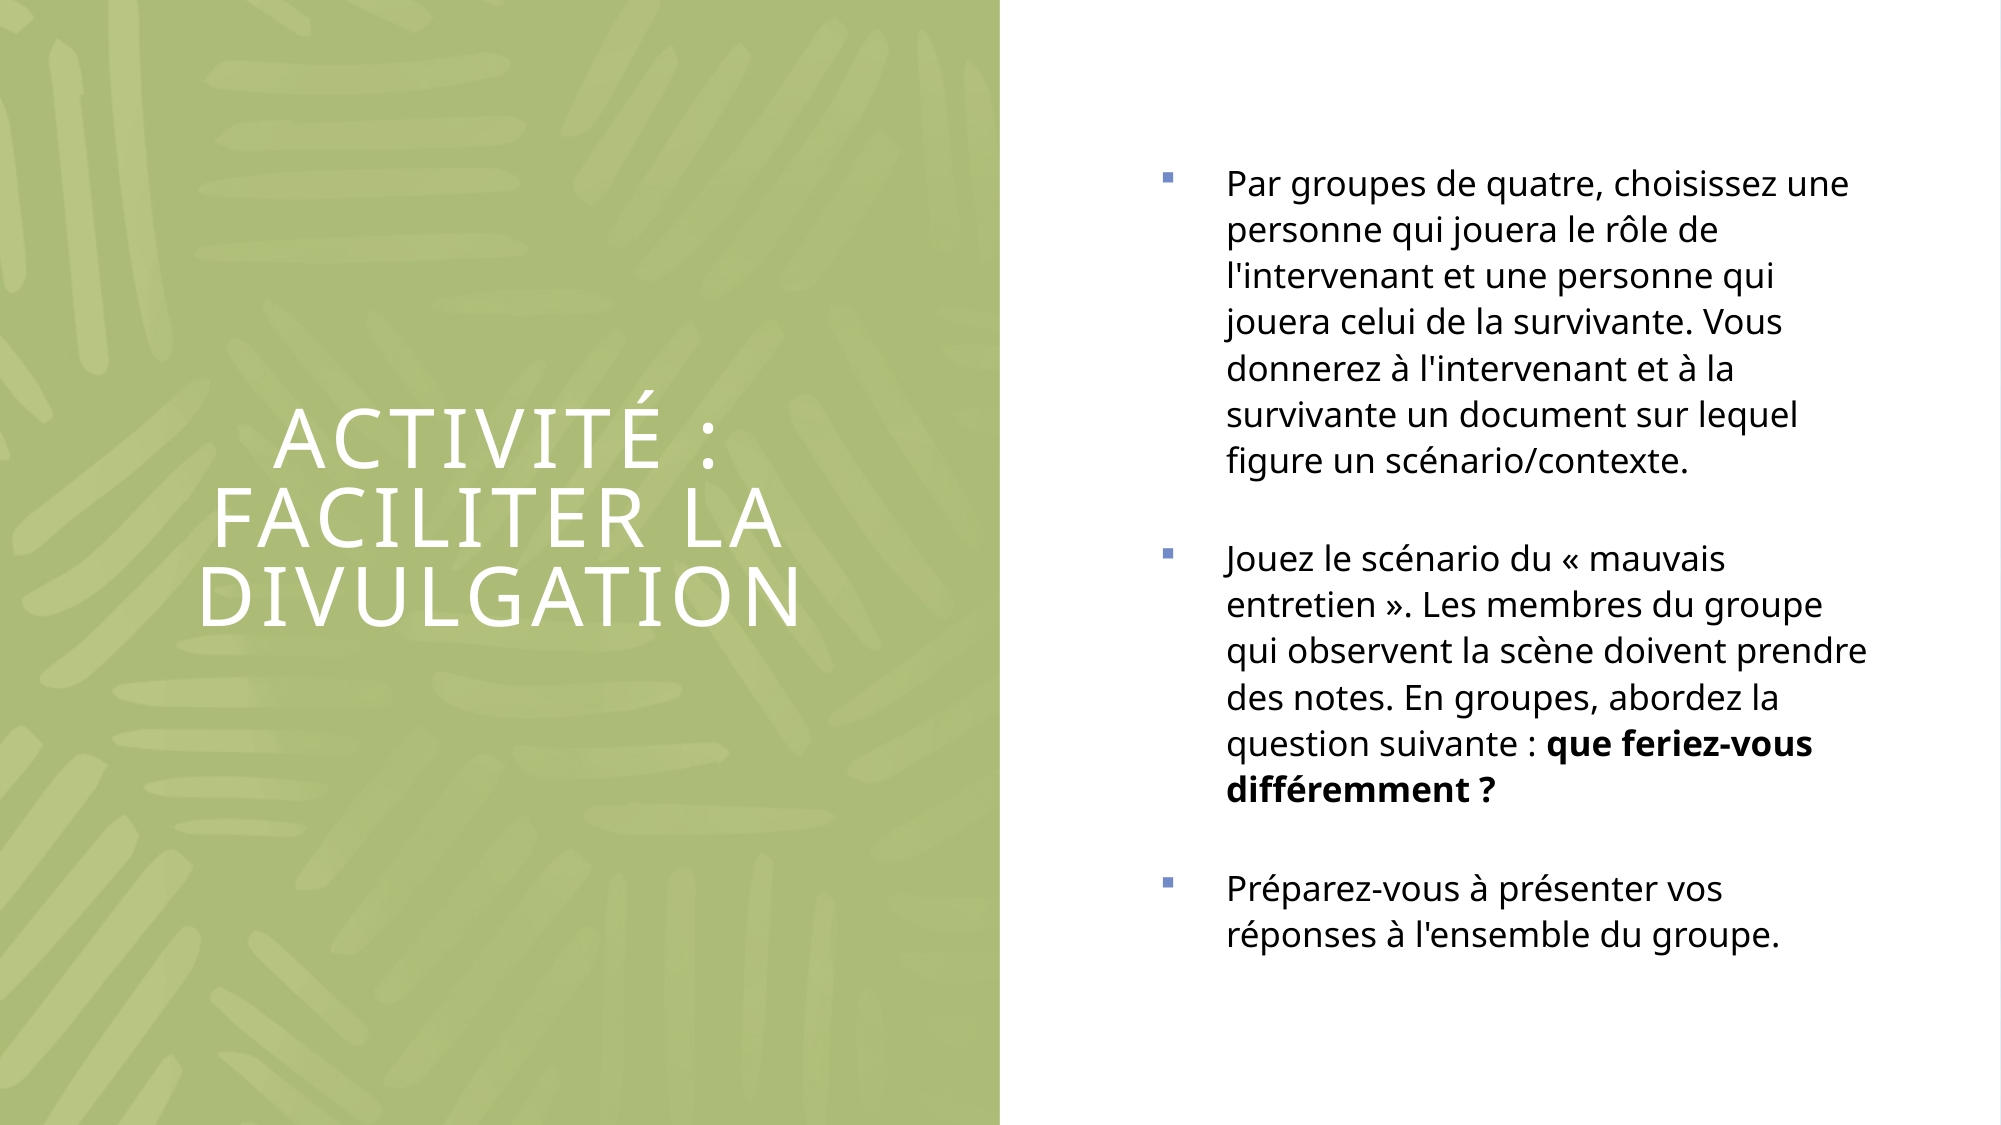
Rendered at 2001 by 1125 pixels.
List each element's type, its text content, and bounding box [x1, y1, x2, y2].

title Activité : FACILITER LA DIVULGATION [108, 396, 892, 651]
picture [0, 0, 2001, 1125]
list Par groupes de quatre, choisissez une personne qui jouera le rôle de l'intervenant et une personne qui jouera celui de la survivante. Vous donnerez à l'intervenant et à la survivante un document sur lequel figure un scénario/contexte. Jouez le scénario du « mauvais entretien ». Les membres du groupe qui observent la scène doivent prendre des notes. En groupes, abordez la question suivante : que feriez-vous différemment ? Préparez-vous à présenter vos réponses à l'ensemble du groupe. [1152, 140, 1888, 971]
